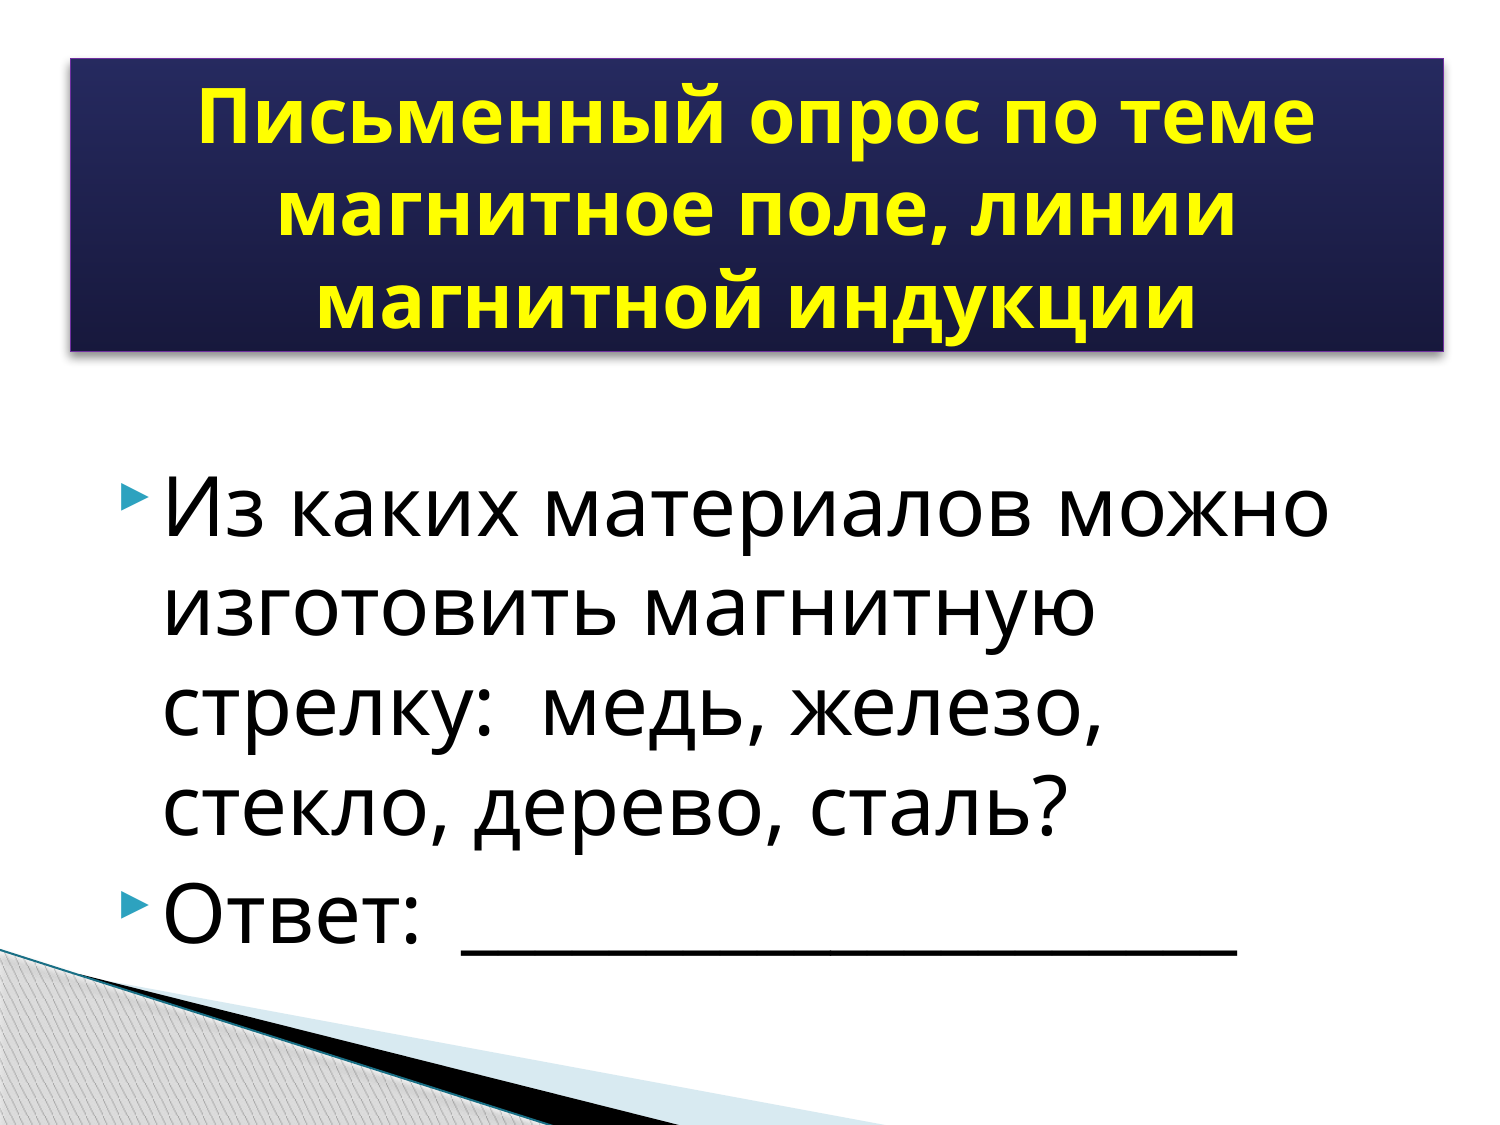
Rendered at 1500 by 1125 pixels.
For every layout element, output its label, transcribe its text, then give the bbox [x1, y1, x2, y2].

list Из каких материалов можно изготовить магнитную стрелку: медь, железо, стекло, дерево, сталь? Ответ: _____________________ [82, 445, 1425, 1005]
title Письменный опрос по теме магнитное поле, линии магнитной индукции [70, 58, 1444, 352]
